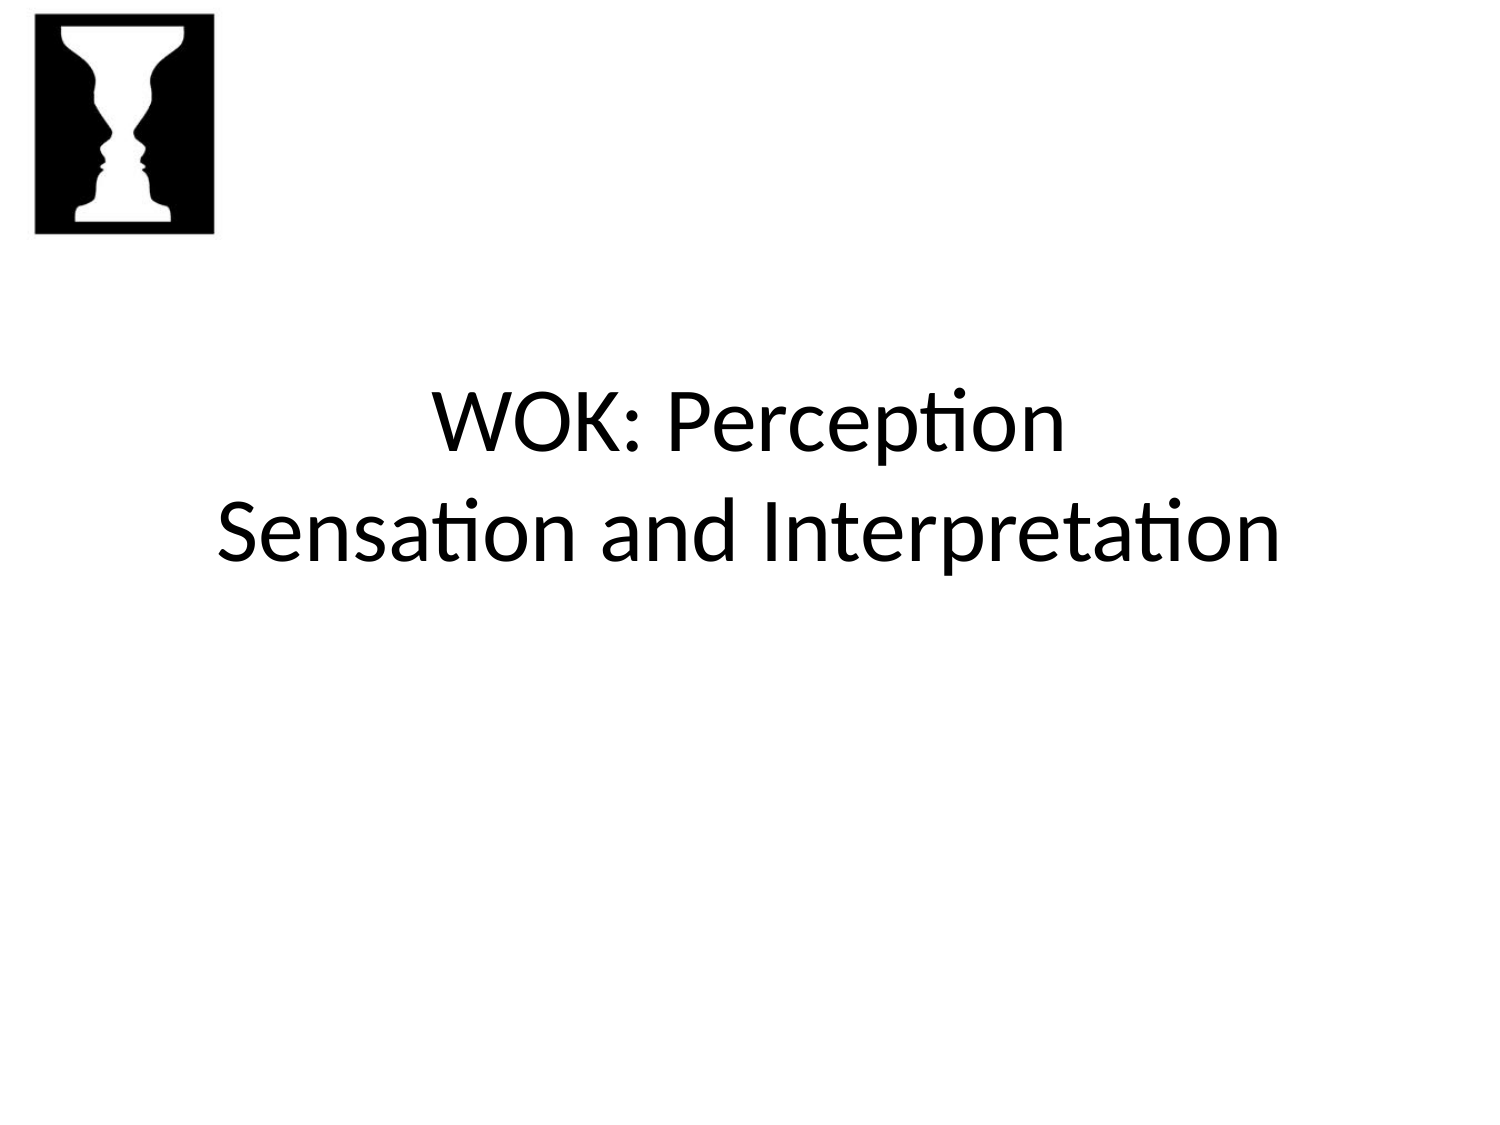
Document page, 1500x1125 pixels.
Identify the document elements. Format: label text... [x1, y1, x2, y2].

title WOK: Perception Sensation and Interpretation [112, 349, 1388, 591]
picture [0, 0, 250, 250]
